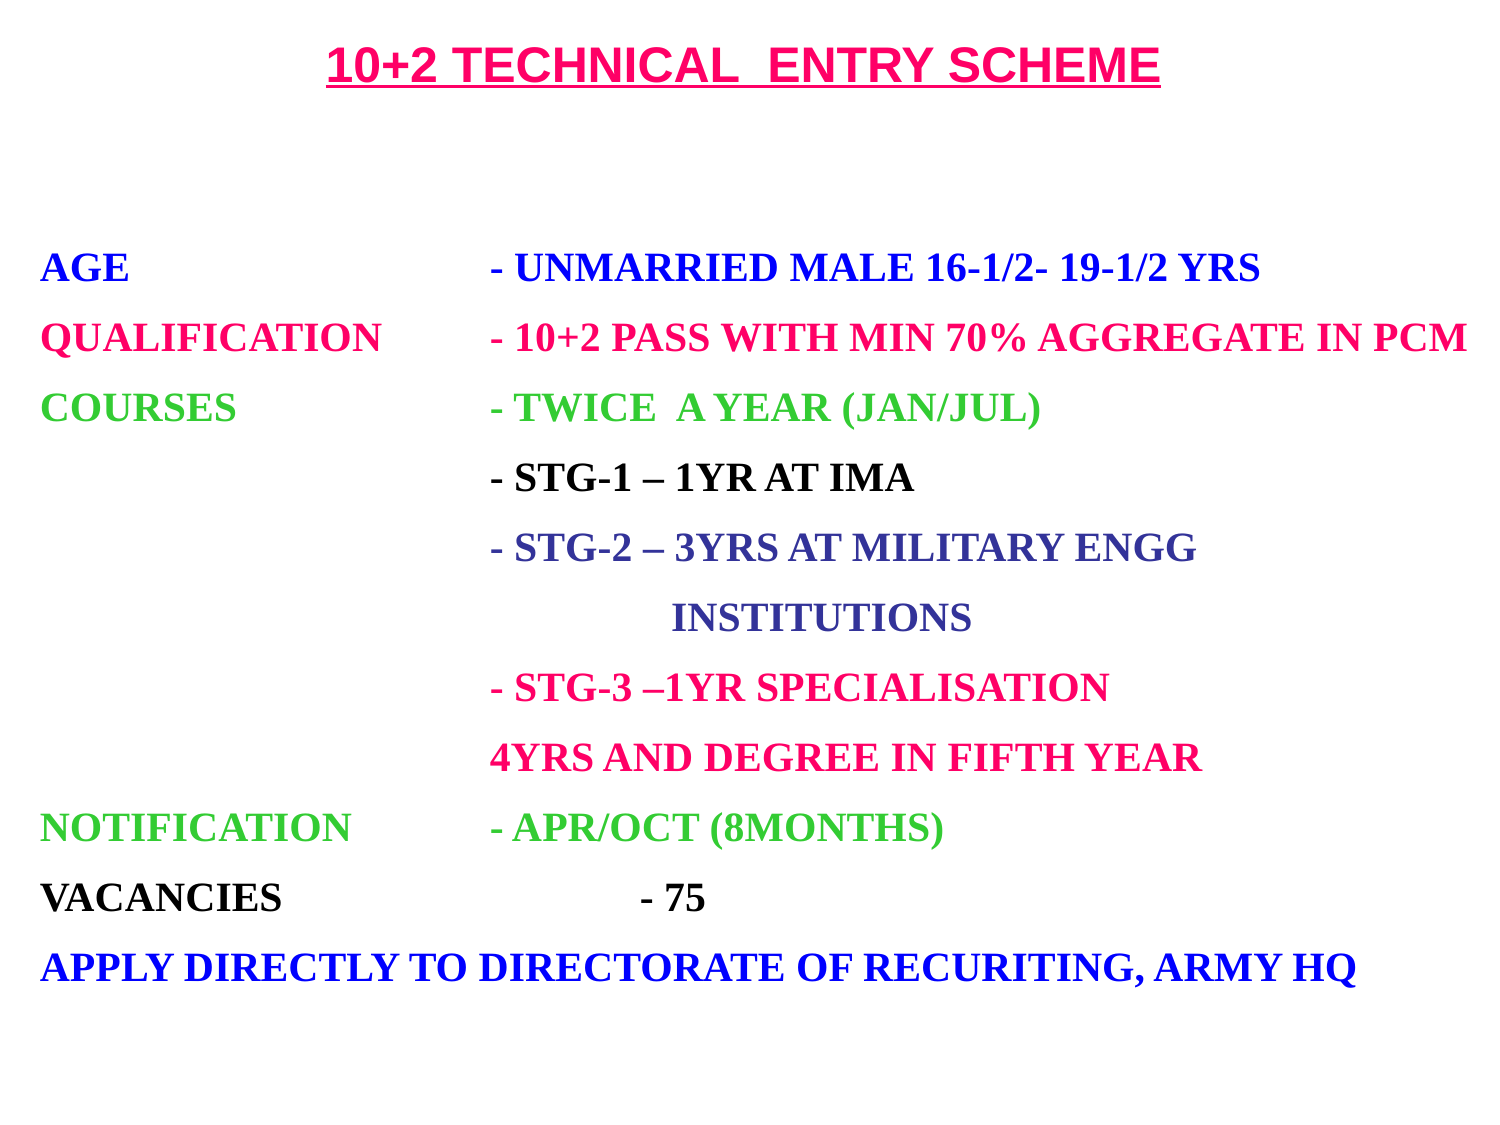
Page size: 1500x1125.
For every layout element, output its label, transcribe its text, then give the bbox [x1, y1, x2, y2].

text_box AGE - UNMARRIED MALE 16-1/2- 19-1/2 YRS QUALIFICATION - 10+2 PASS WITH MIN 70% AGGREGATE IN PCM COURSES - TWICE A YEAR (JAN/JUL) - STG-1 – 1YR AT IMA - STG-2 – 3YRS AT MILITARY ENGG INSTITUTIONS - STG-3 –1YR SPECIALISATION 4YRS AND DEGREE IN FIFTH YEAR NOTIFICATION - APR/OCT (8MONTHS) VACANCIES - 75 APPLY DIRECTLY TO DIRECTORATE OF RECURITING, ARMY HQ [24, 212, 1500, 998]
text_box 10+2 TECHNICAL ENTRY SCHEME [37, 24, 1450, 160]
